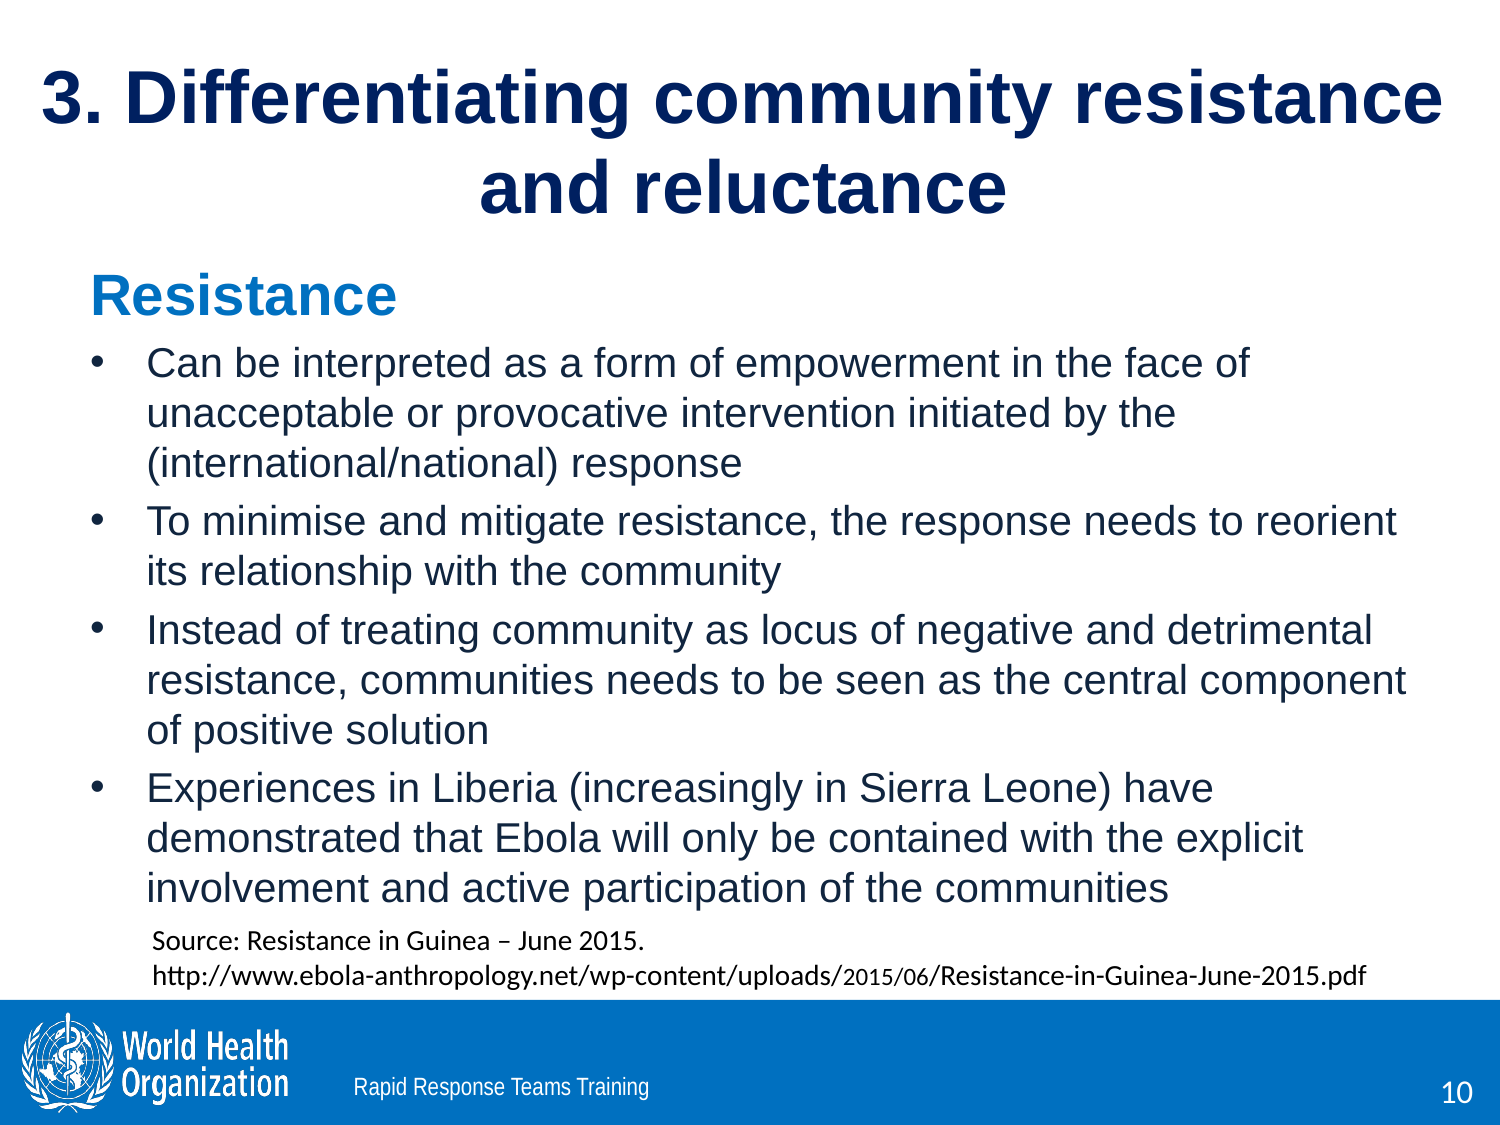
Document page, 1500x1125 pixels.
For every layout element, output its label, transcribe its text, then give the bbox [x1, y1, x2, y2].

title 3. Differentiating community resistance and reluctance [24, 45, 1463, 233]
list Resistance Can be interpreted as a form of empowerment in the face of unacceptable or provocative intervention initiated by the (international/national) response To minimise and mitigate resistance, the response needs to reorient its relationship with the community Instead of treating community as locus of negative and detrimental resistance, communities needs to be seen as the central component of positive solution Experiences in Liberia (increasingly in Sierra Leone) have demonstrated that Ebola will only be contained with the explicit involvement and active participation of the communities [75, 249, 1425, 993]
text_box Source: Resistance in Guinea – June 2015. http://www.ebola-anthropology.net/wp-content/uploads/2015/06/Resistance-in-Guinea-June-2015.pdf [137, 914, 1425, 999]
picture [21, 1012, 288, 1113]
